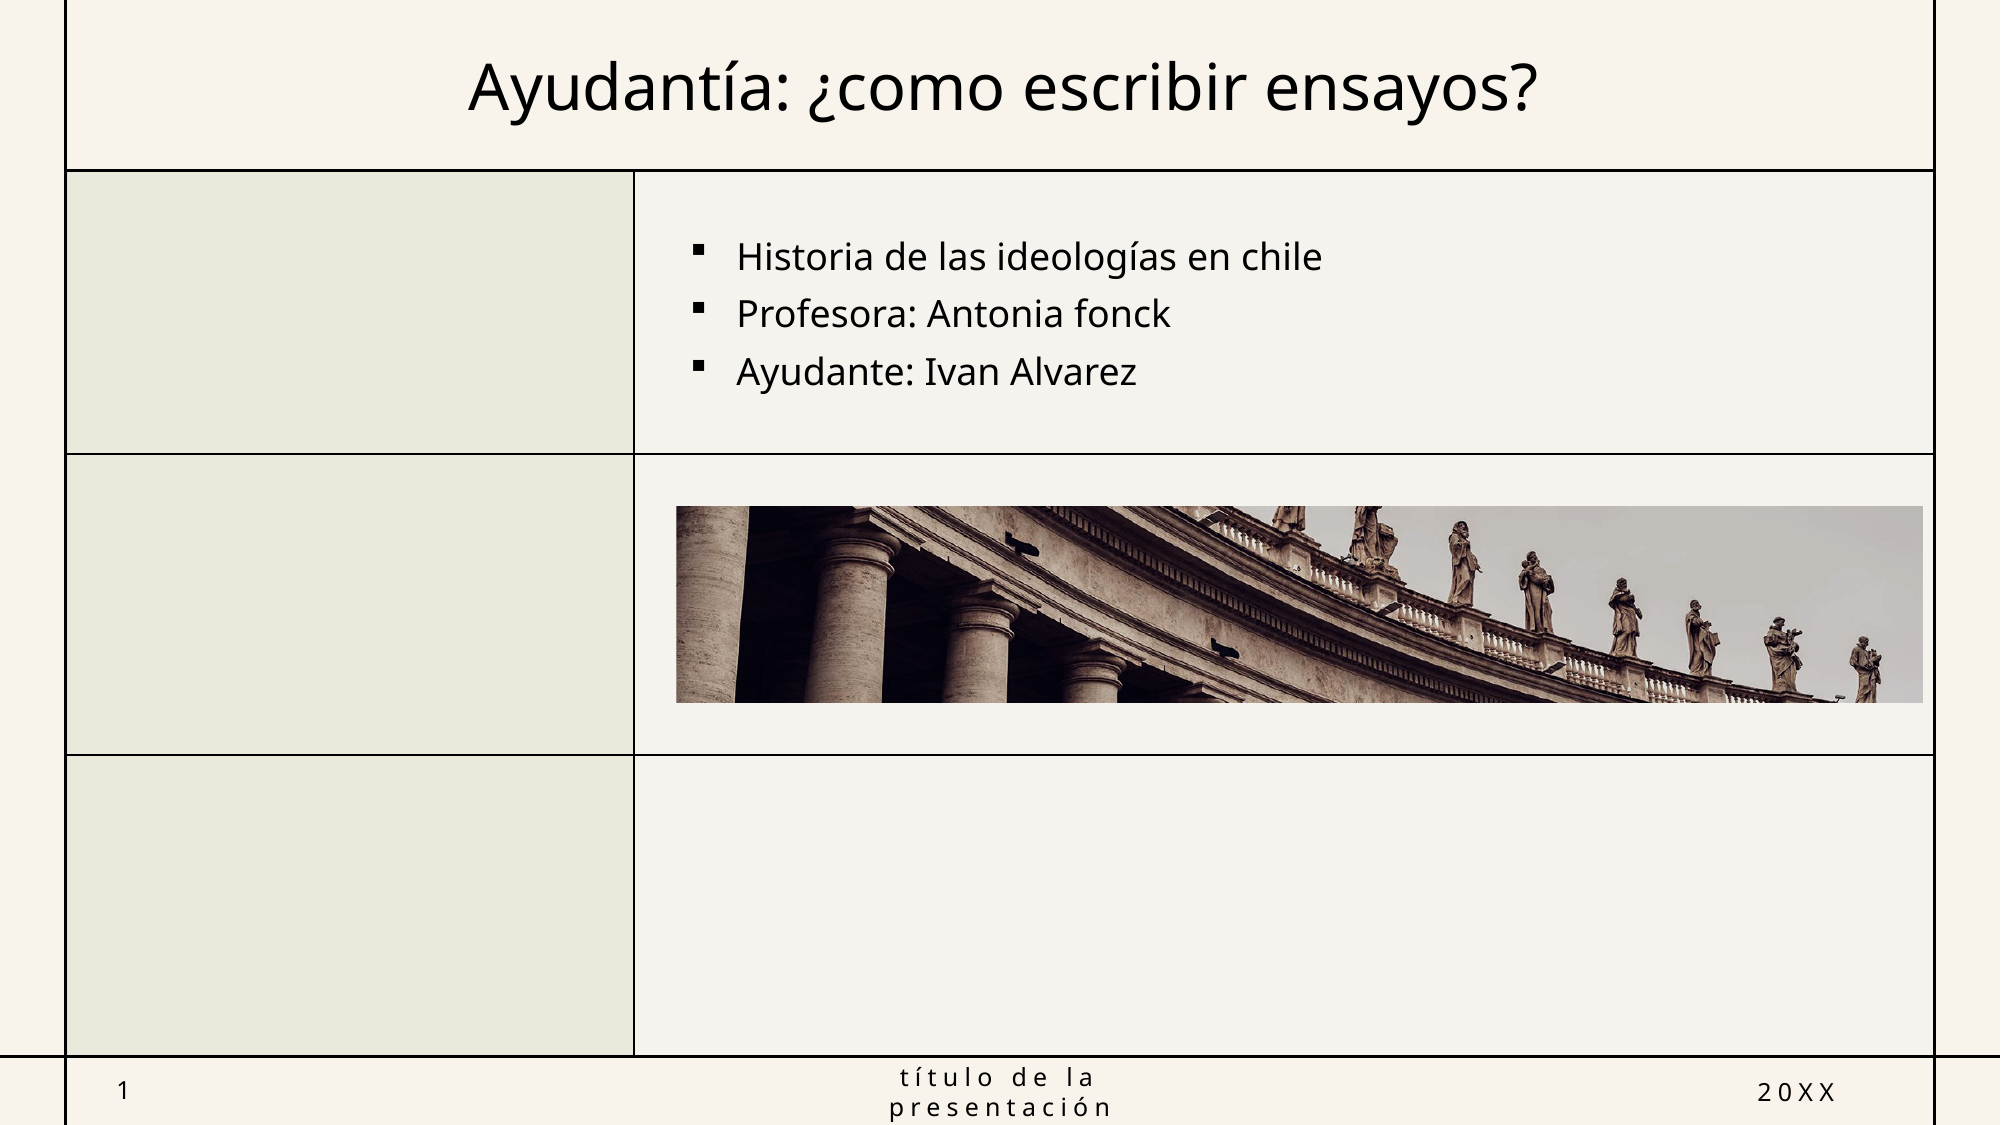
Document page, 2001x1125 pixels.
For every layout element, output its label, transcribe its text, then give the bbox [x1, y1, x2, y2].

slide_number 1 [101, 1069, 258, 1115]
list Historia de las ideologías en chile Profesora: Antonia fonck Ayudante: Ivan Alvarez [675, 214, 1922, 411]
title Ayudantía: ¿como escribir ensayos? [334, 10, 1674, 170]
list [676, 506, 1923, 703]
footer título de la presentación [788, 1069, 1211, 1115]
slide_number 20XX [1742, 1069, 1899, 1115]
